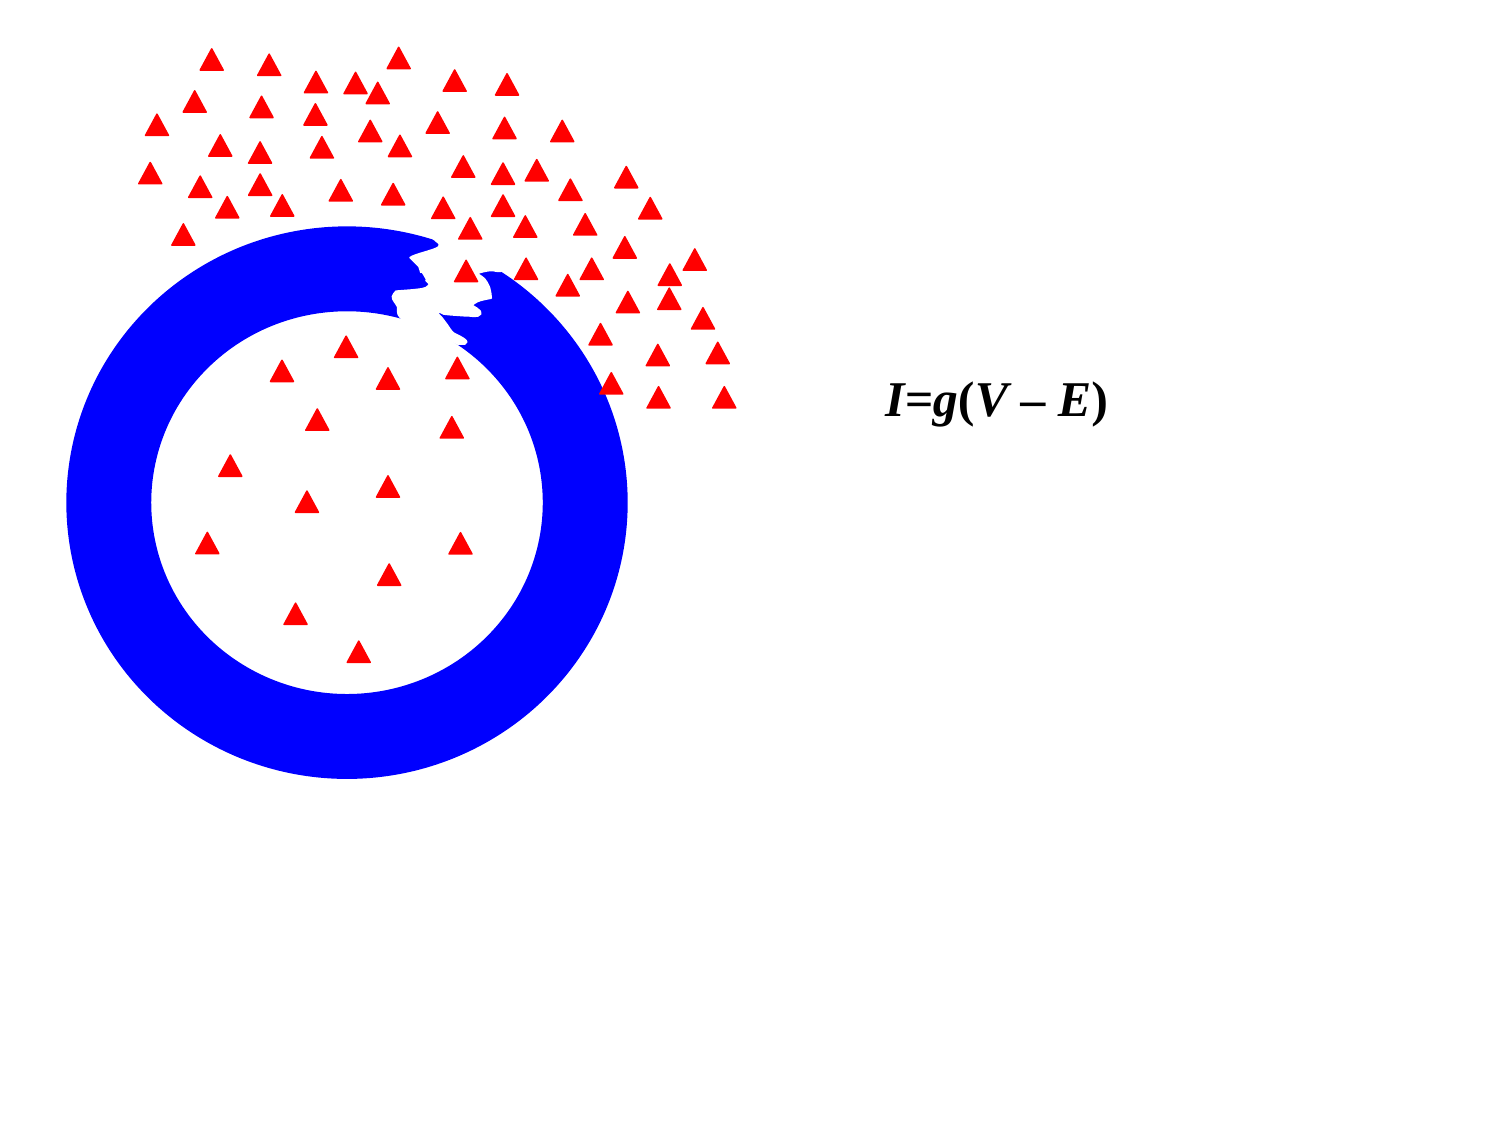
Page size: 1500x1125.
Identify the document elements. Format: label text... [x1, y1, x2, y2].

text_box [616, 291, 640, 313]
text_box [589, 323, 612, 345]
text_box [638, 197, 662, 219]
text_box [329, 179, 353, 201]
text_box [208, 134, 232, 157]
text_box [344, 72, 368, 94]
text_box [431, 197, 455, 219]
text_box [525, 159, 549, 181]
text_box [284, 603, 308, 625]
text_box [491, 163, 515, 185]
text_box [614, 166, 638, 188]
text_box [218, 455, 242, 477]
text_box [683, 248, 707, 271]
text_box I=g(V – E) [870, 179, 1123, 435]
text_box [458, 217, 482, 239]
text_box [491, 195, 515, 217]
text_box [451, 155, 475, 178]
text_box [270, 360, 294, 382]
text_box [270, 194, 294, 217]
text_box [558, 179, 582, 201]
text_box [295, 491, 319, 513]
text_box [305, 409, 329, 431]
text_box [188, 176, 212, 198]
text_box [495, 73, 519, 96]
text_box [445, 357, 469, 379]
text_box [250, 96, 274, 118]
text_box [377, 564, 401, 586]
text_box [426, 111, 450, 134]
text_box [449, 532, 472, 554]
text_box [376, 367, 400, 390]
text_box [493, 117, 517, 139]
text_box [440, 416, 464, 438]
text_box [138, 162, 162, 184]
text_box [712, 386, 736, 408]
text_box [392, 238, 502, 345]
text_box [556, 274, 580, 296]
text_box [171, 223, 195, 246]
text_box [657, 288, 681, 310]
text_box [647, 386, 671, 408]
text_box [347, 641, 371, 663]
text_box [580, 258, 604, 280]
text_box [381, 183, 405, 205]
text_box [334, 336, 358, 358]
text_box [454, 260, 478, 282]
text_box [304, 71, 328, 93]
text_box [195, 532, 219, 554]
text_box [248, 141, 272, 164]
text_box [513, 215, 537, 238]
text_box [443, 69, 467, 92]
text_box [303, 103, 327, 126]
text_box [658, 264, 682, 286]
text_box [310, 136, 334, 158]
text_box [388, 135, 412, 157]
text_box [257, 54, 281, 76]
text_box [646, 344, 670, 366]
text_box [691, 307, 715, 329]
text_box [200, 48, 224, 71]
text_box [613, 236, 637, 259]
text_box [183, 90, 207, 113]
text_box [215, 196, 239, 218]
text_box [514, 258, 538, 280]
text_box [248, 174, 272, 196]
text_box [366, 82, 390, 104]
text_box [550, 120, 574, 142]
text_box [599, 372, 623, 394]
text_box [376, 475, 400, 498]
text_box [706, 342, 730, 364]
text_box [387, 47, 411, 69]
text_box [358, 120, 382, 142]
text_box [108, 268, 586, 737]
text_box [573, 213, 597, 235]
text_box [145, 114, 169, 136]
